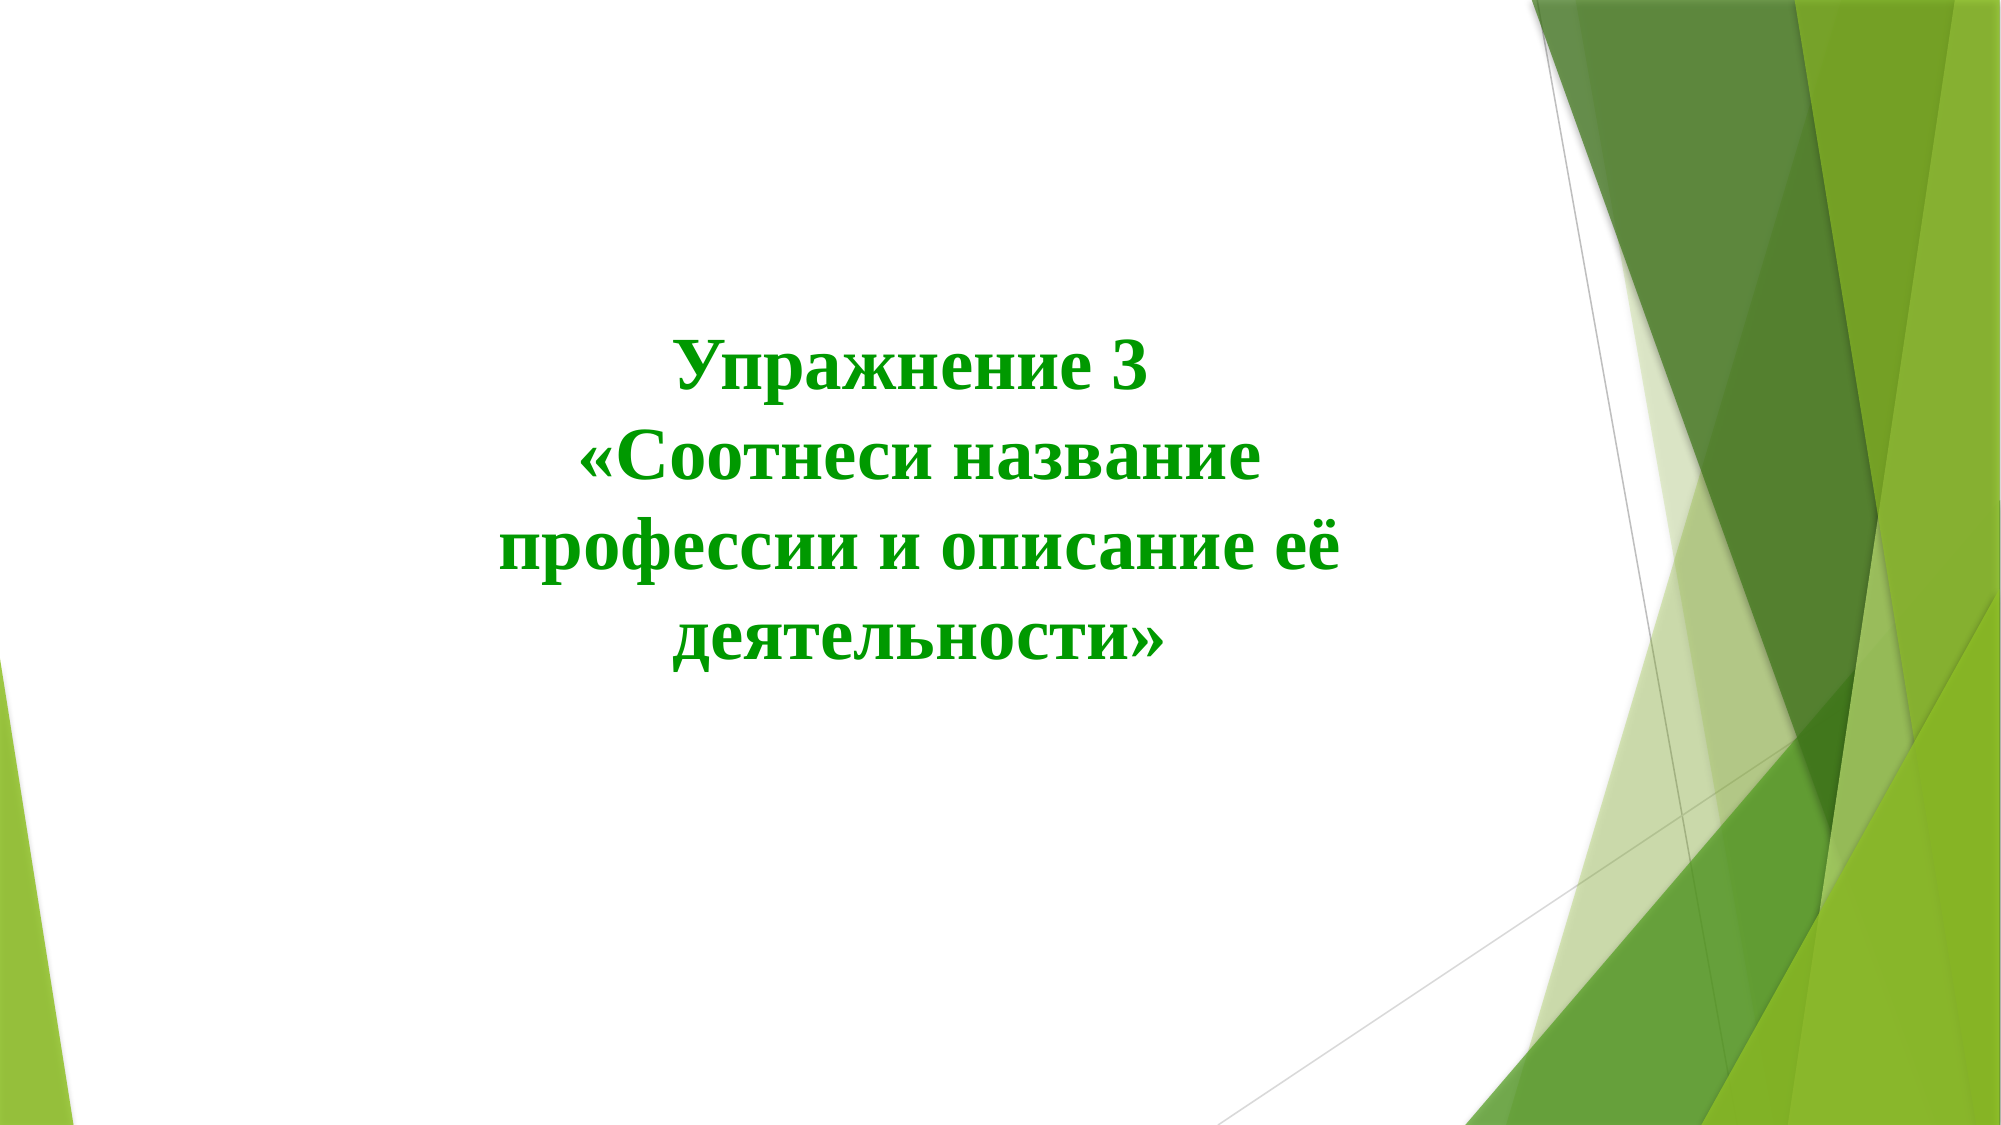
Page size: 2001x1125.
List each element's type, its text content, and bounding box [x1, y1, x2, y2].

text_box Упражнение 3 «Соотнеси название профессии и описание её деятельности» [469, 307, 1370, 683]
